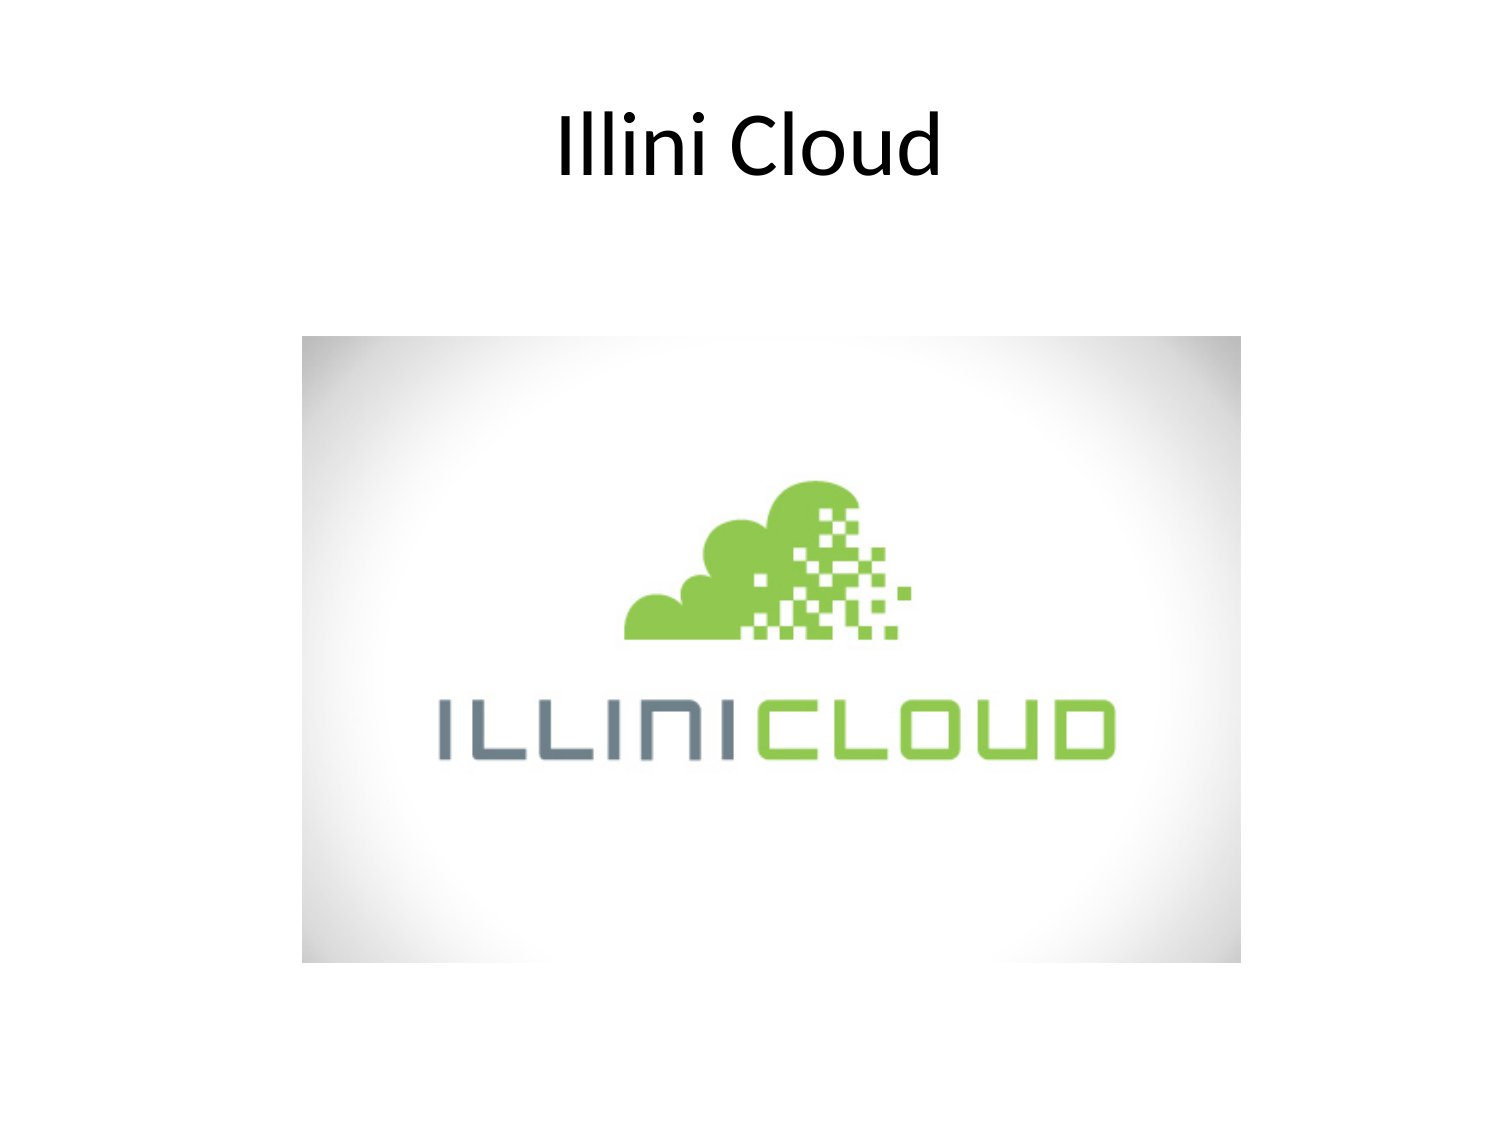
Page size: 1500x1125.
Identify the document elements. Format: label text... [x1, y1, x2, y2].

picture [302, 336, 1241, 963]
title Illini Cloud [75, 45, 1425, 233]
